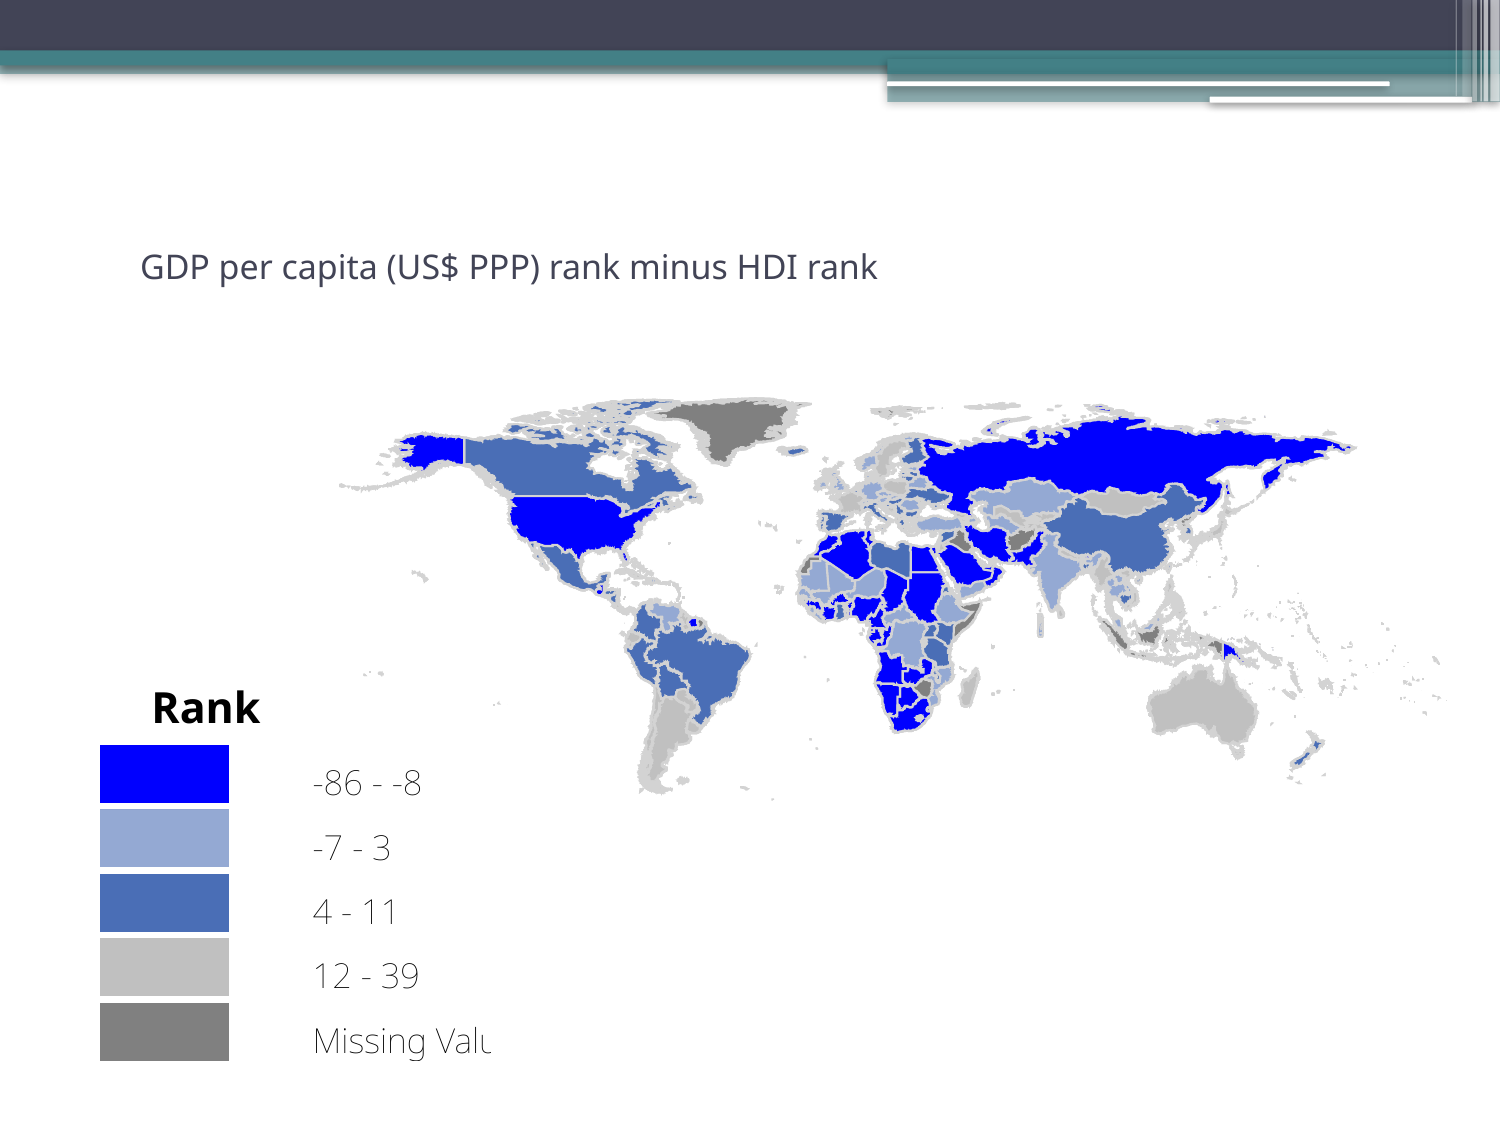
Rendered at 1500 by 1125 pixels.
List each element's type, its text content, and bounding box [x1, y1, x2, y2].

title GDP per capita (US$ PPP) rank minus HDI rank [124, 237, 331, 295]
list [338, 113, 1448, 1083]
picture [99, 680, 491, 1062]
